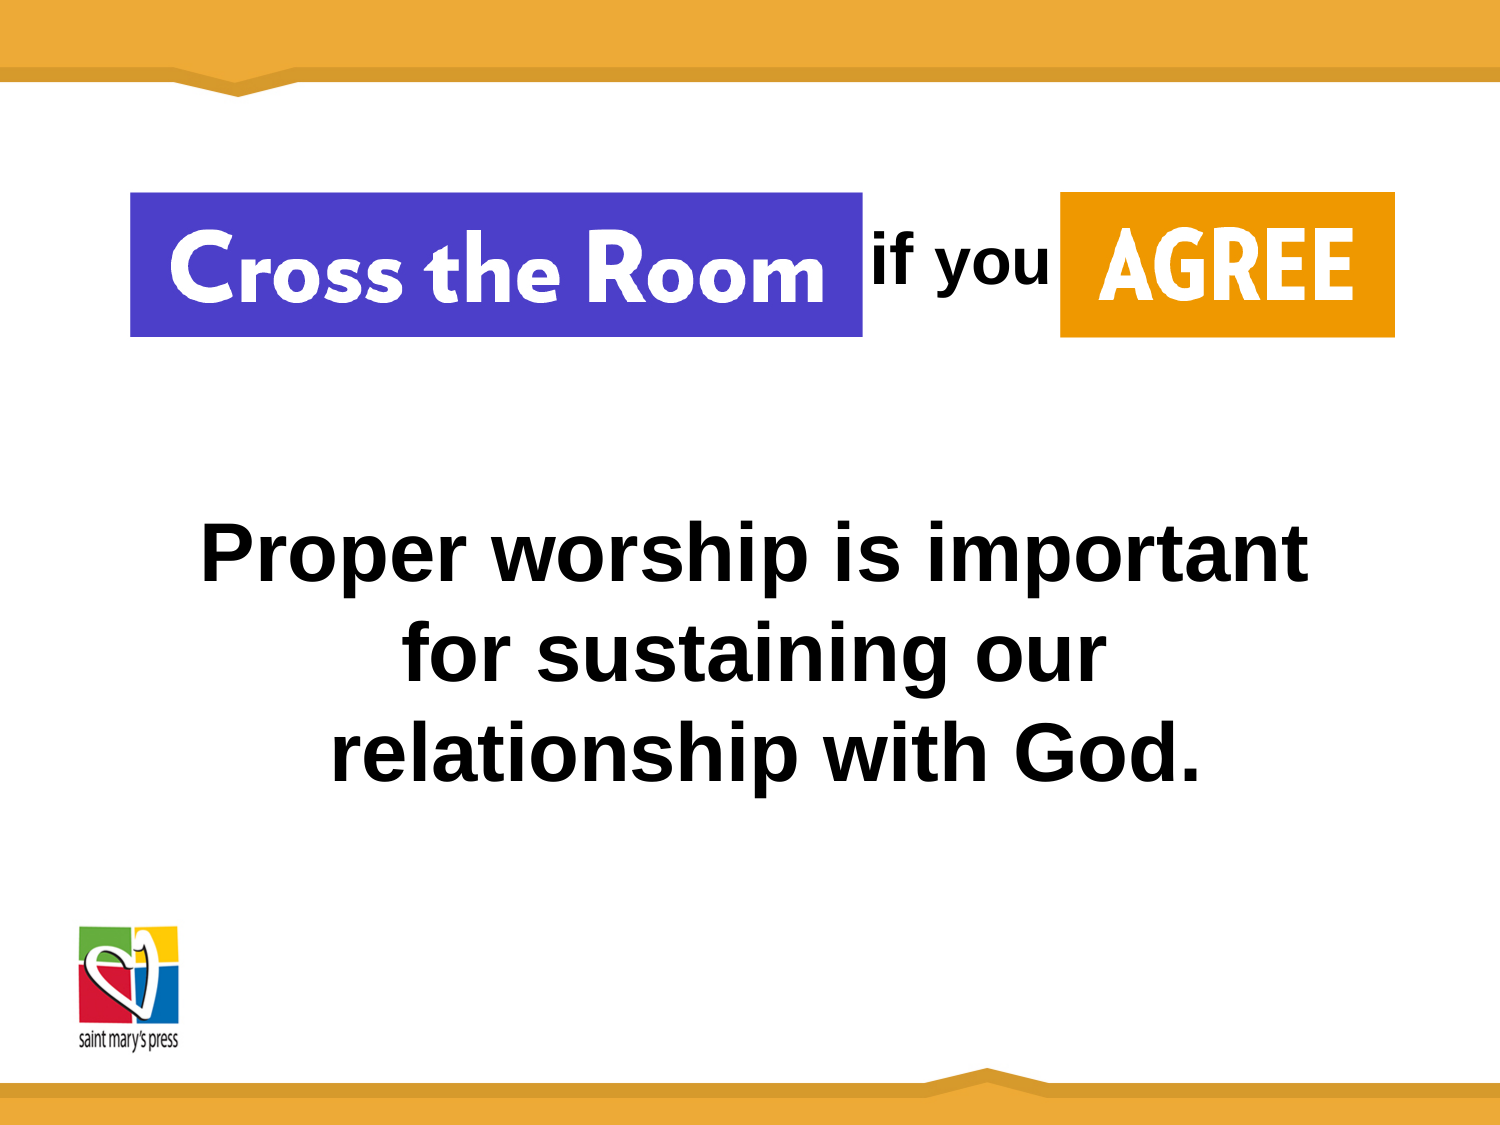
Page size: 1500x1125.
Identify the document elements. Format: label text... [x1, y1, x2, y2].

picture [0, 0, 1500, 1125]
title CROSS THE ROOM if you AGREE: [879, 248, 1052, 349]
text_box Proper worship is important for sustaining our relationship with God. [112, 423, 1421, 873]
